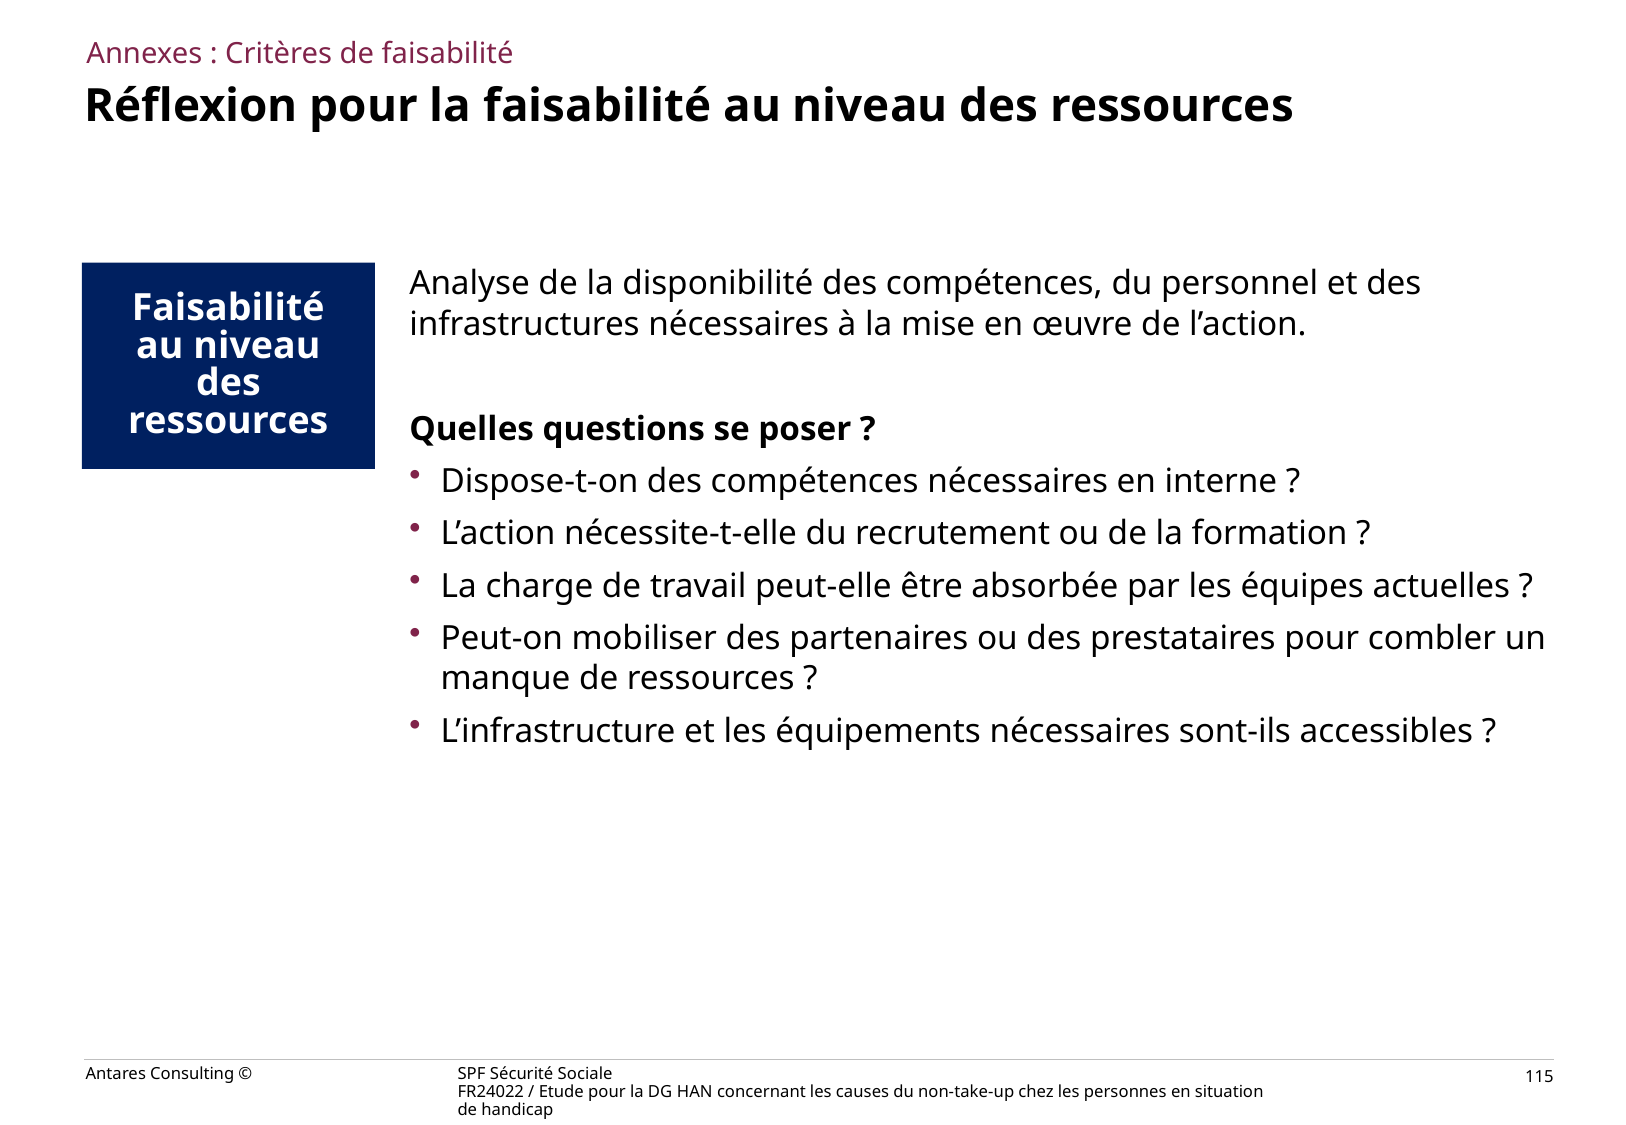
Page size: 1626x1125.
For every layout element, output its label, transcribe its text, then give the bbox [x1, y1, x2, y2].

title Réflexion pour la faisabilité au niveau des ressources [84, 82, 1550, 229]
text_box Annexes : Critères de faisabilité [86, 38, 1522, 70]
list Analyse de la disponibilité des compétences, du personnel et des infrastructures nécessaires à la mise en œuvre de l’action. Quelles questions se poser ? Dispose-t-on des compétences nécessaires en interne ? L’action nécessite-t-elle du recrutement ou de la formation ? La charge de travail peut-elle être absorbée par les équipes actuelles ? Peut-on mobiliser des partenaires ou des prestataires pour combler un manque de ressources ? L’infrastructure et les équipements nécessaires sont-ils accessibles ? [409, 261, 1551, 755]
text_box Faisabilité au niveau des ressources [81, 262, 375, 469]
